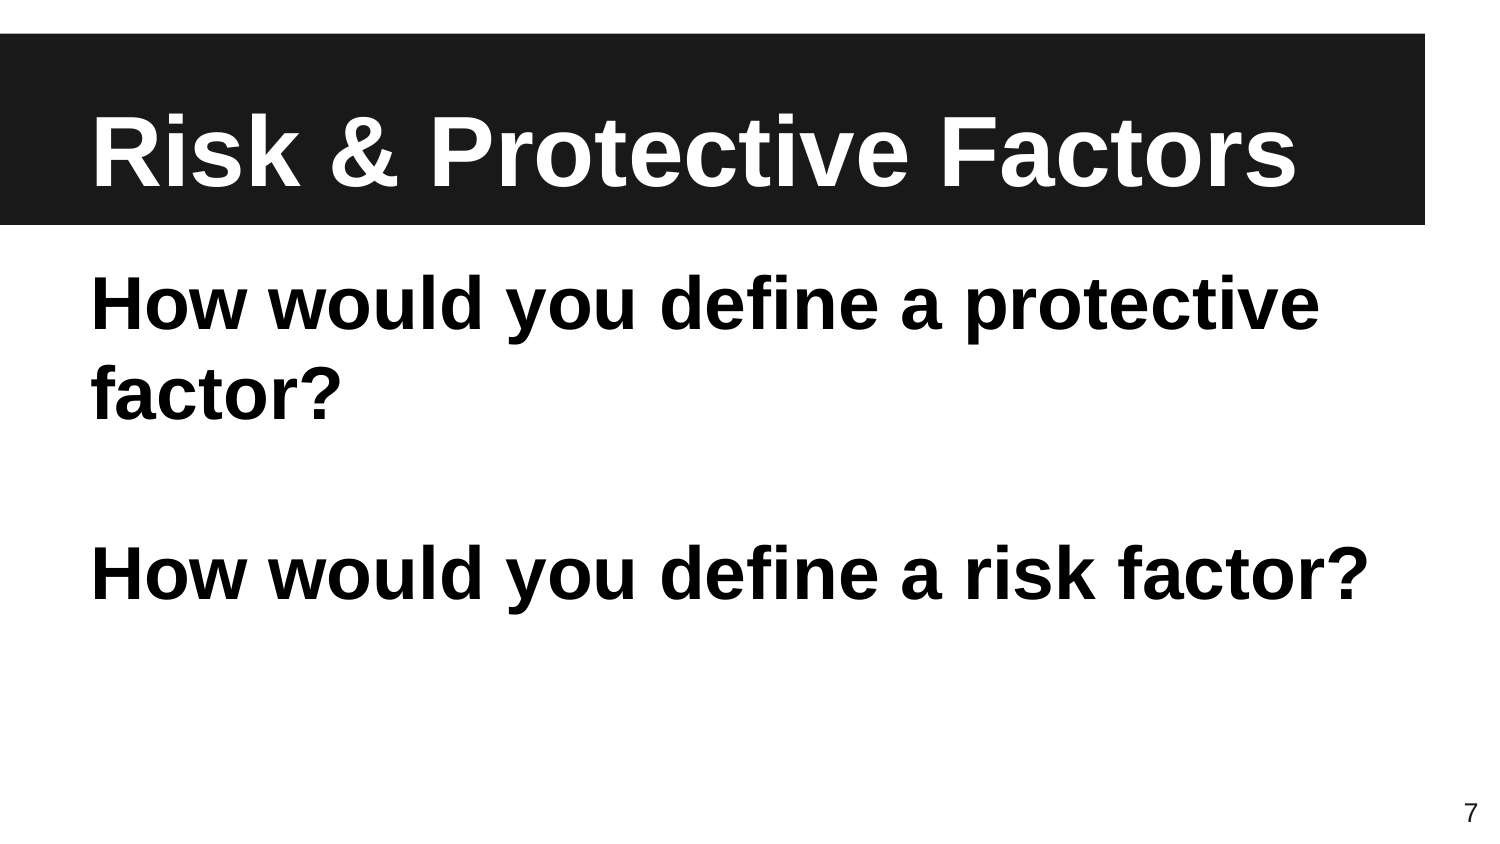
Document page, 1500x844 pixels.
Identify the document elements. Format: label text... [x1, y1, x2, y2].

slide_number 7 [1403, 779, 1494, 844]
title Risk & Protective Factors [75, 33, 1425, 221]
list How would you define a protective factor? How would you define a risk factor? [75, 239, 1425, 808]
